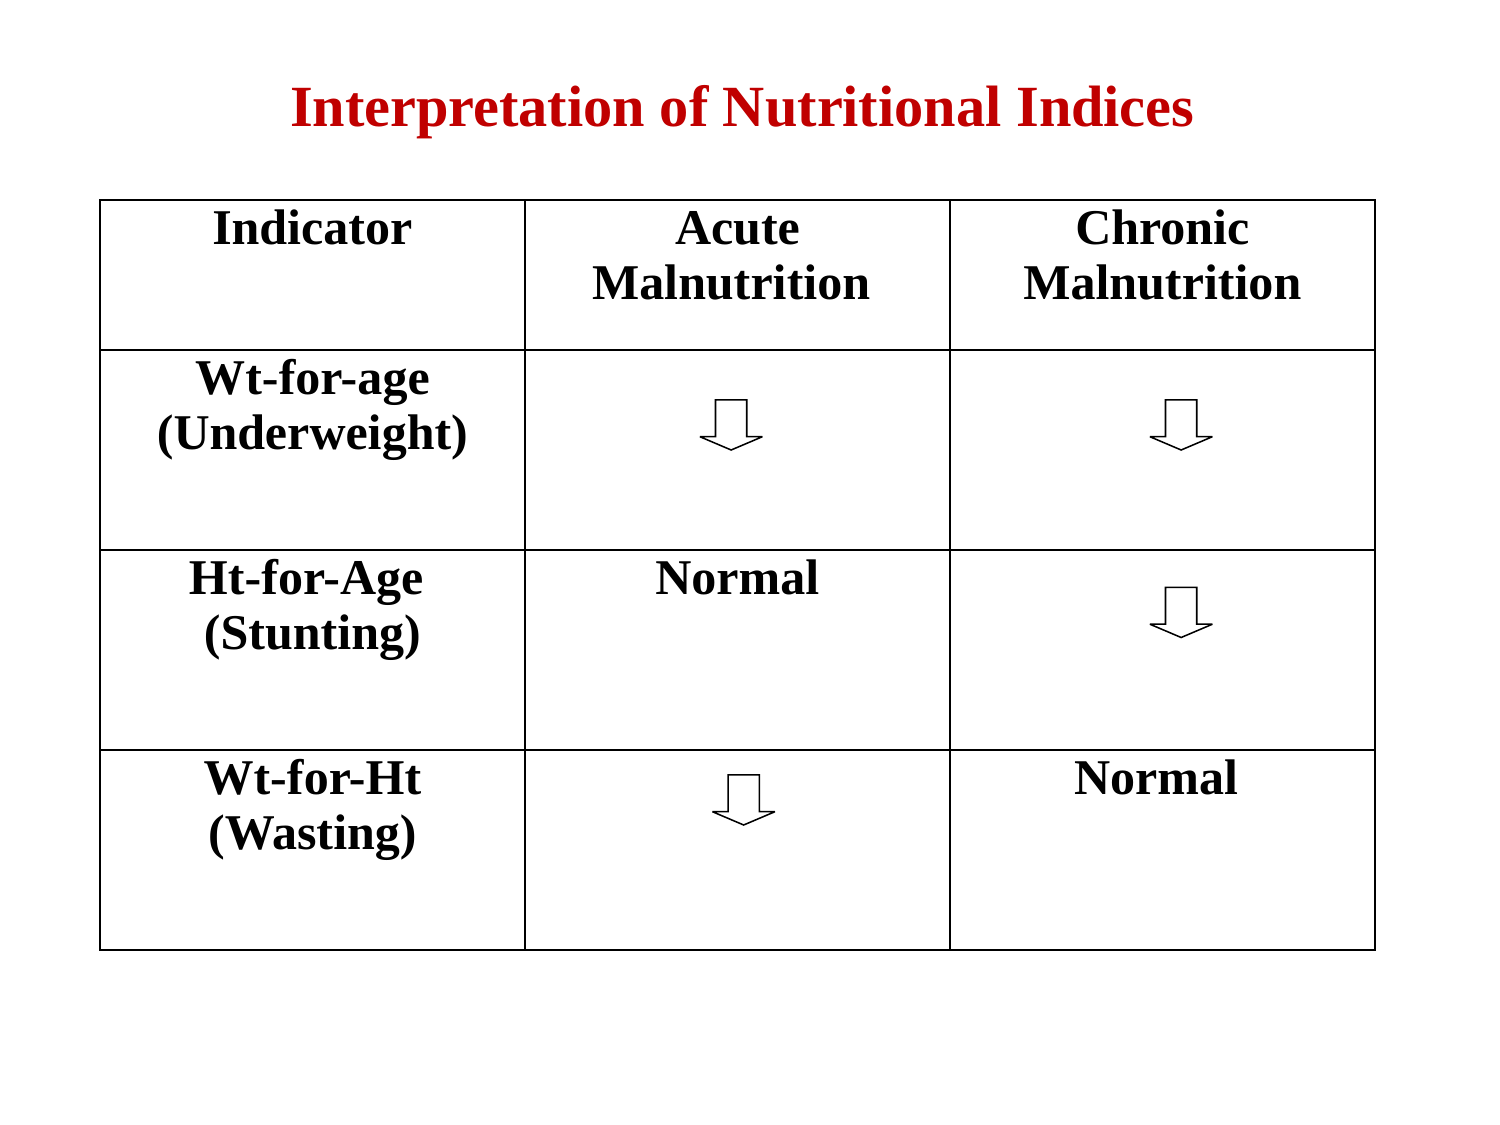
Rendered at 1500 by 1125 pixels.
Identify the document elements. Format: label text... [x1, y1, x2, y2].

title Interpretation of Nutritional Indices [75, 45, 1425, 233]
table_cell [951, 551, 1374, 749]
table_header Indicator [101, 201, 524, 349]
table_cell [526, 351, 949, 549]
table_cell Wt-for-Ht (Wasting) [101, 751, 524, 949]
table_cell Ht-for-Age (Stunting) [101, 551, 524, 749]
list [75, 262, 1425, 1005]
table_header Acute Malnutrition [526, 201, 949, 349]
text_box [712, 774, 775, 826]
table_cell [951, 351, 1374, 549]
table_header Chronic Malnutrition [951, 201, 1374, 349]
table_cell [526, 751, 949, 949]
table_cell Normal [951, 751, 1374, 949]
text_box [1149, 587, 1213, 638]
text_box [699, 399, 763, 451]
table_cell Wt-for-age (Underweight) [101, 351, 524, 549]
table_cell Normal [526, 551, 949, 749]
